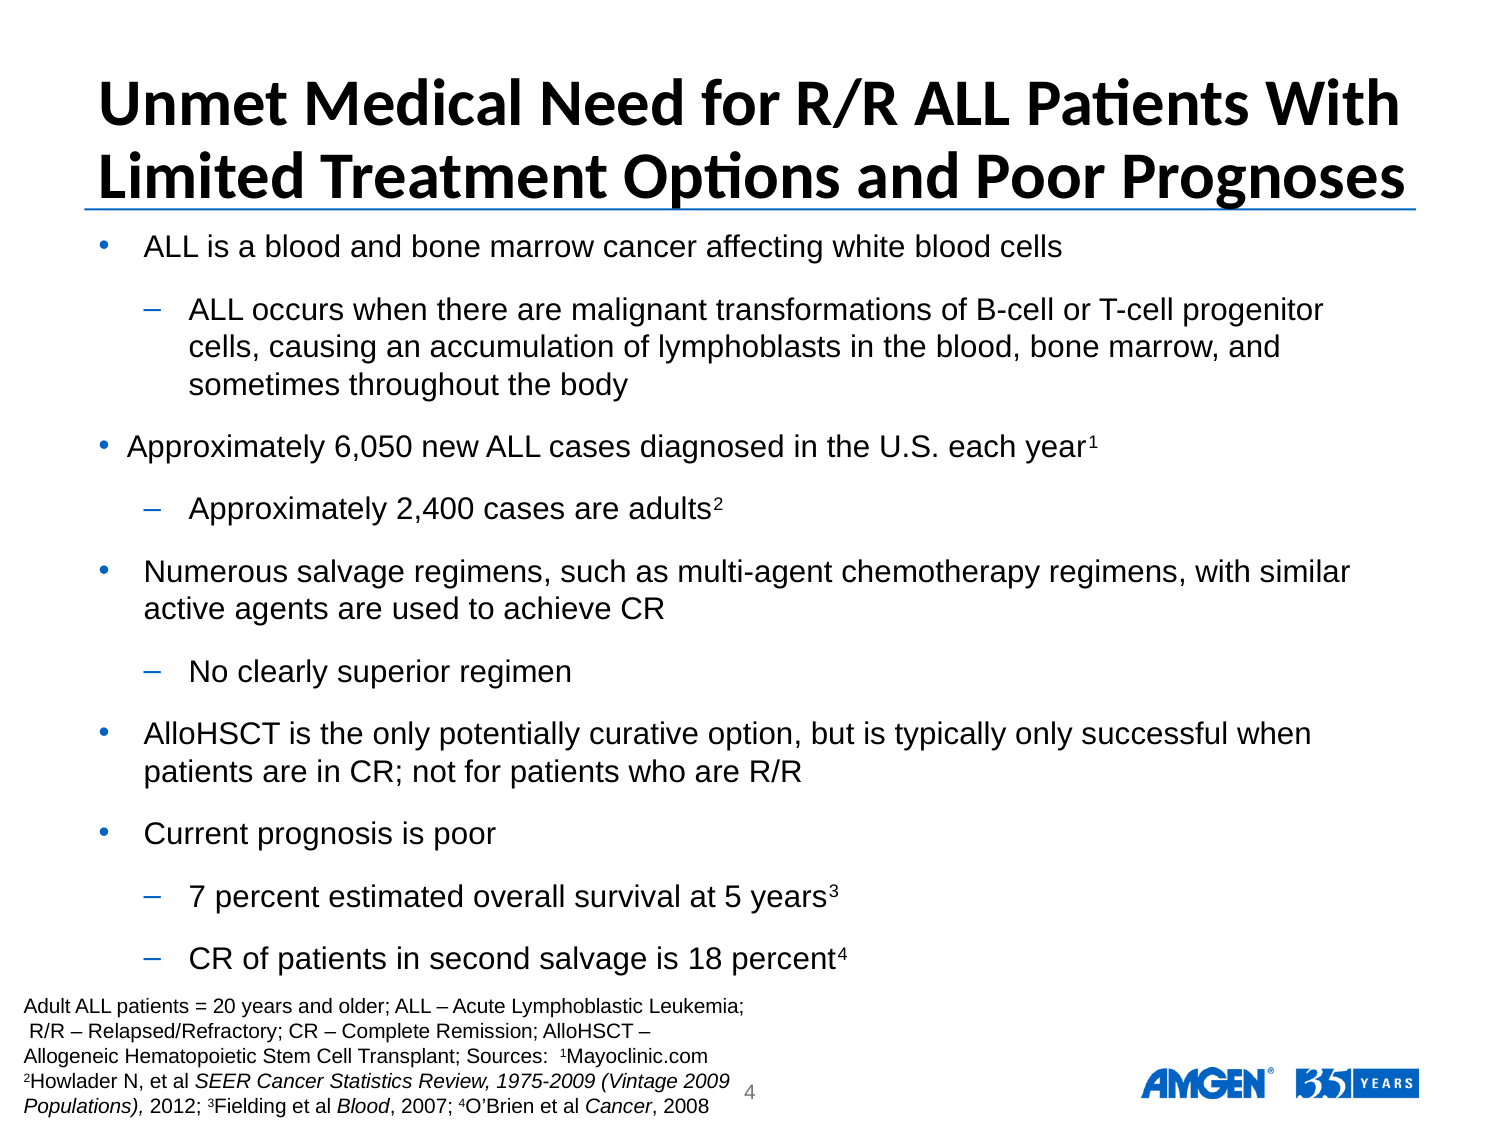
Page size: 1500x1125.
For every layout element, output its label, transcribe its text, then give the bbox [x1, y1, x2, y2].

text_box Adult ALL patients = 20 years and older; ALL – Acute Lymphoblastic Leukemia; R/R – Relapsed/Refractory; CR – Complete Remission; AlloHSCT – Allogeneic Hematopoietic Stem Cell Transplant; Sources: 1Mayoclinic.com 2Howlader N, et al SEER Cancer Statistics Review, 1975-2009 (Vintage 2009 Populations), 2012; 3Fielding et al Blood, 2007; 4O’Brien et al Cancer, 2008 [23, 992, 750, 1125]
title Unmet Medical Need for R/R ALL Patients With Limited Treatment Options and Poor Prognoses [83, 38, 1463, 220]
text_box ALL is a blood and bone marrow cancer affecting white blood cells ALL occurs when there are malignant transformations of B-cell or T-cell progenitor cells, causing an accumulation of lymphoblasts in the blood, bone marrow, and sometimes throughout the body Approximately 6,050 new ALL cases diagnosed in the U.S. each year1 Approximately 2,400 cases are adults2 Numerous salvage regimens, such as multi-agent chemotherapy regimens, with similar active agents are used to achieve CR No clearly superior regimen AlloHSCT is the only potentially curative option, but is typically only successful when patients are in CR; not for patients who are R/R Current prognosis is poor 7 percent estimated overall survival at 5 years3 CR of patients in second salvage is 18 percent4 [83, 218, 1416, 1017]
picture [1141, 1067, 1419, 1099]
